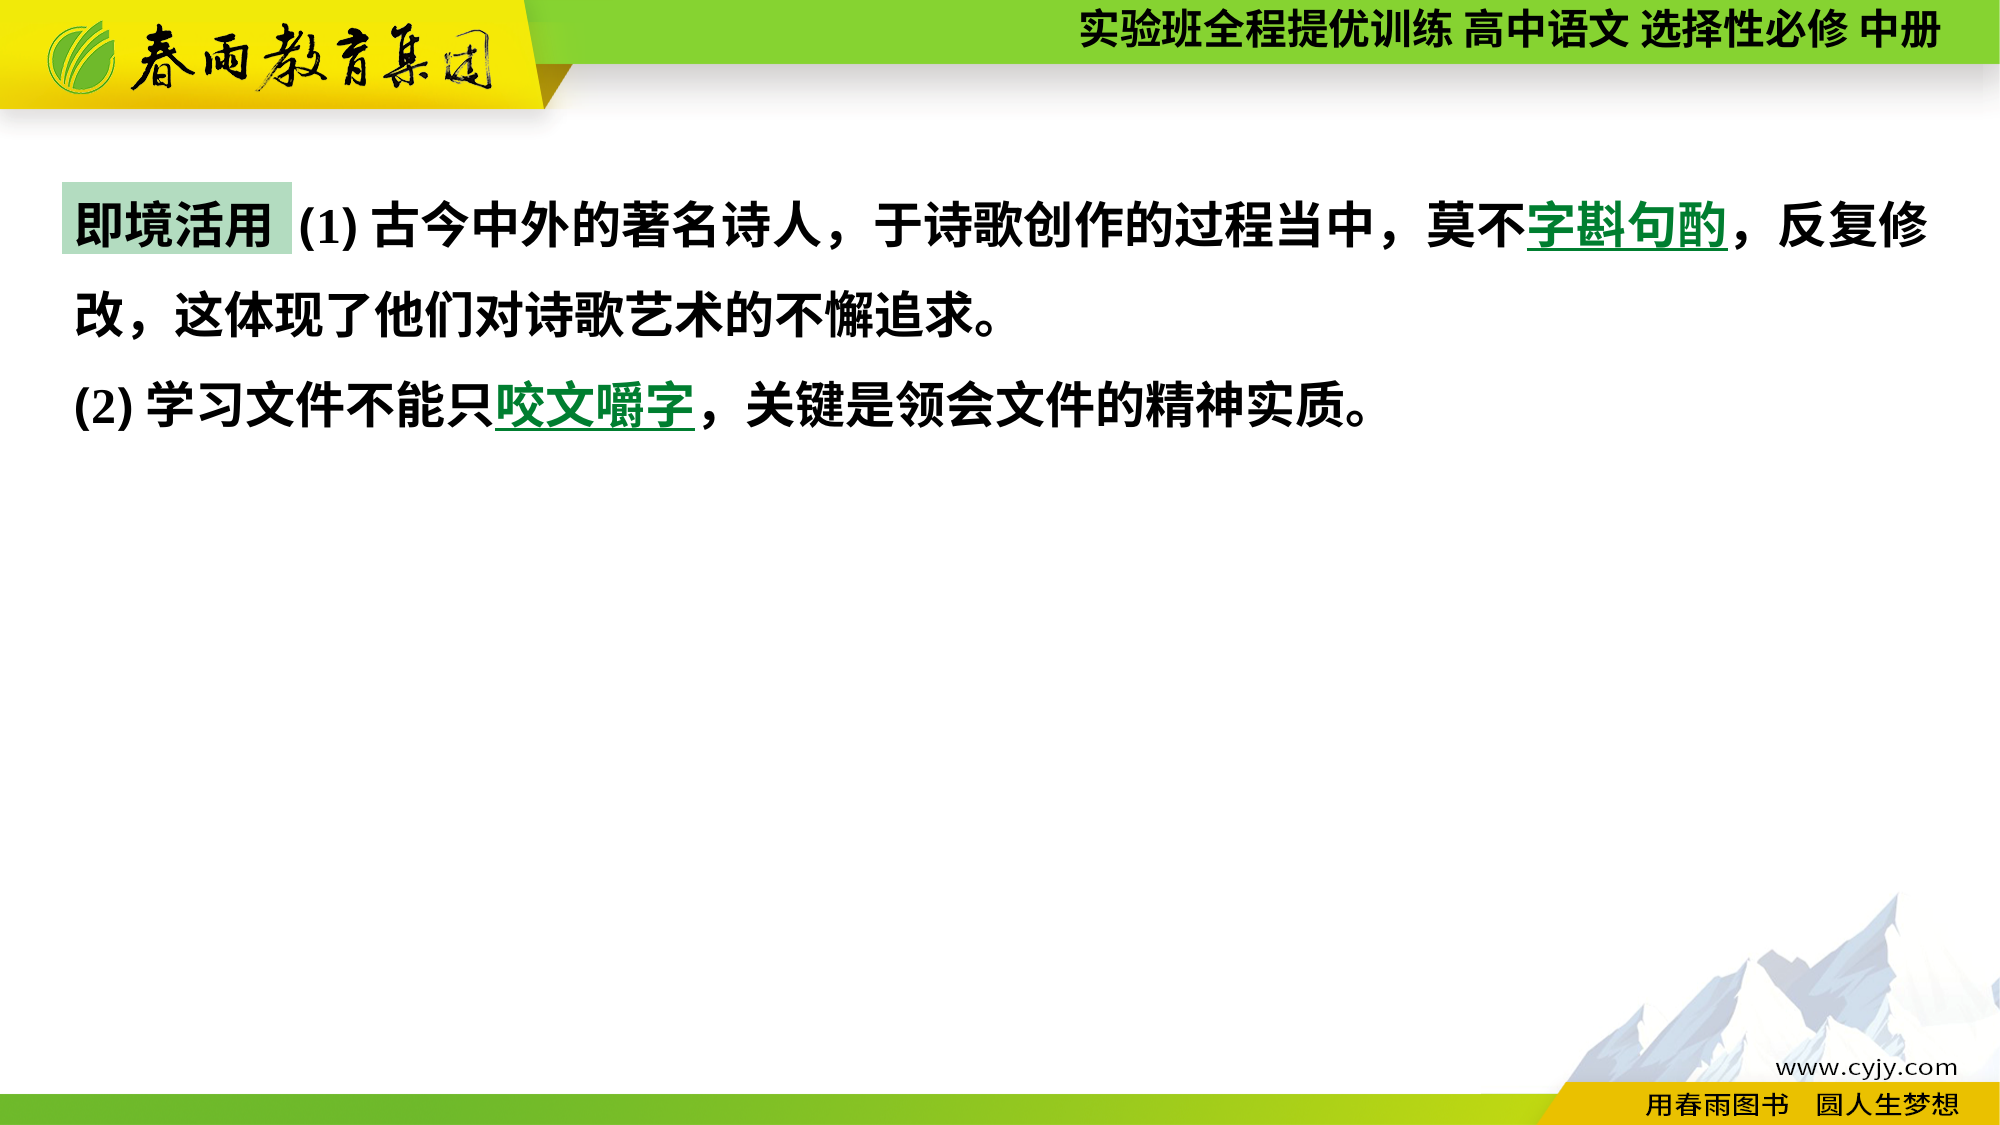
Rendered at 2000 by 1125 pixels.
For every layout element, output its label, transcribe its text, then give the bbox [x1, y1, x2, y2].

picture [0, 0, 2000, 1125]
list 即境活用 (1)古今中外的著名诗人，于诗歌创作的过程当中，莫不字斟句酌，反复修改，这体现了他们对诗歌艺术的不懈追求。 (2)学习文件不能只咬文嚼字，关键是领会文件的精神实质。 [59, 156, 1944, 433]
